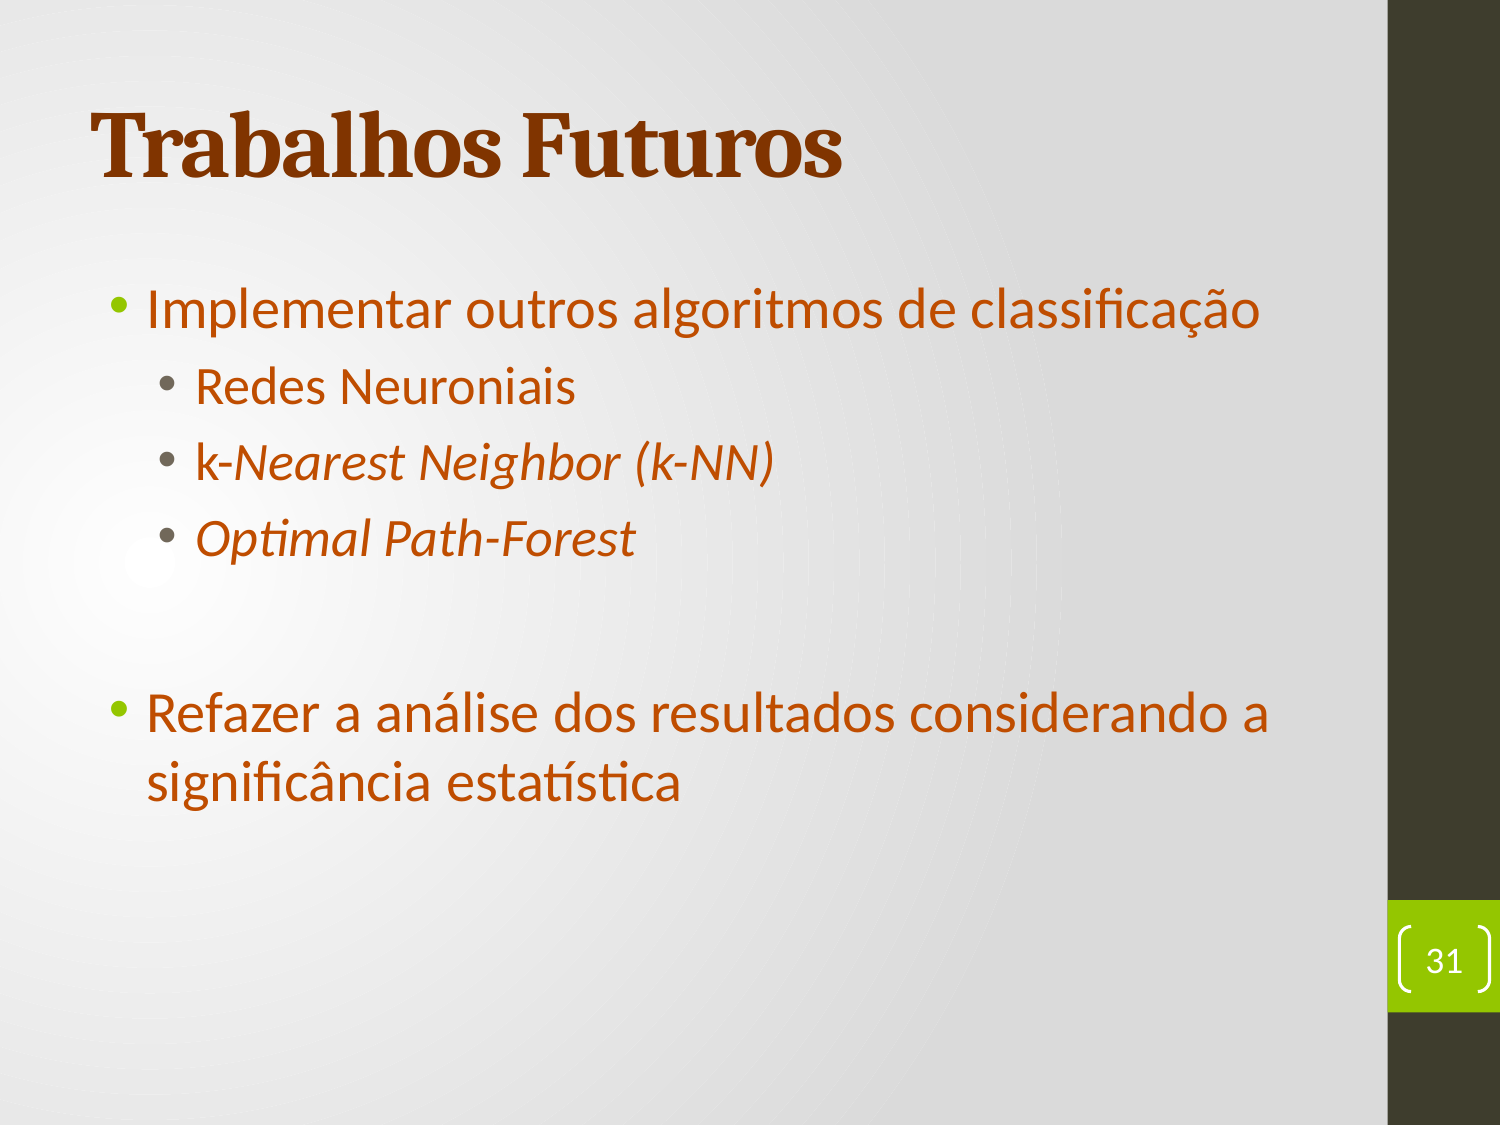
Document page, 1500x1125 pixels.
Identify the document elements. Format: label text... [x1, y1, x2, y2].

slide_number 31 [1397, 924, 1492, 994]
title Trabalhos Futuros [75, 45, 1325, 233]
list Implementar outros algoritmos de classificação Redes Neuroniais k-Nearest Neighbor (k-NN) Optimal Path-Forest Refazer a análise dos resultados considerando a significância estatística [75, 262, 1325, 1050]
